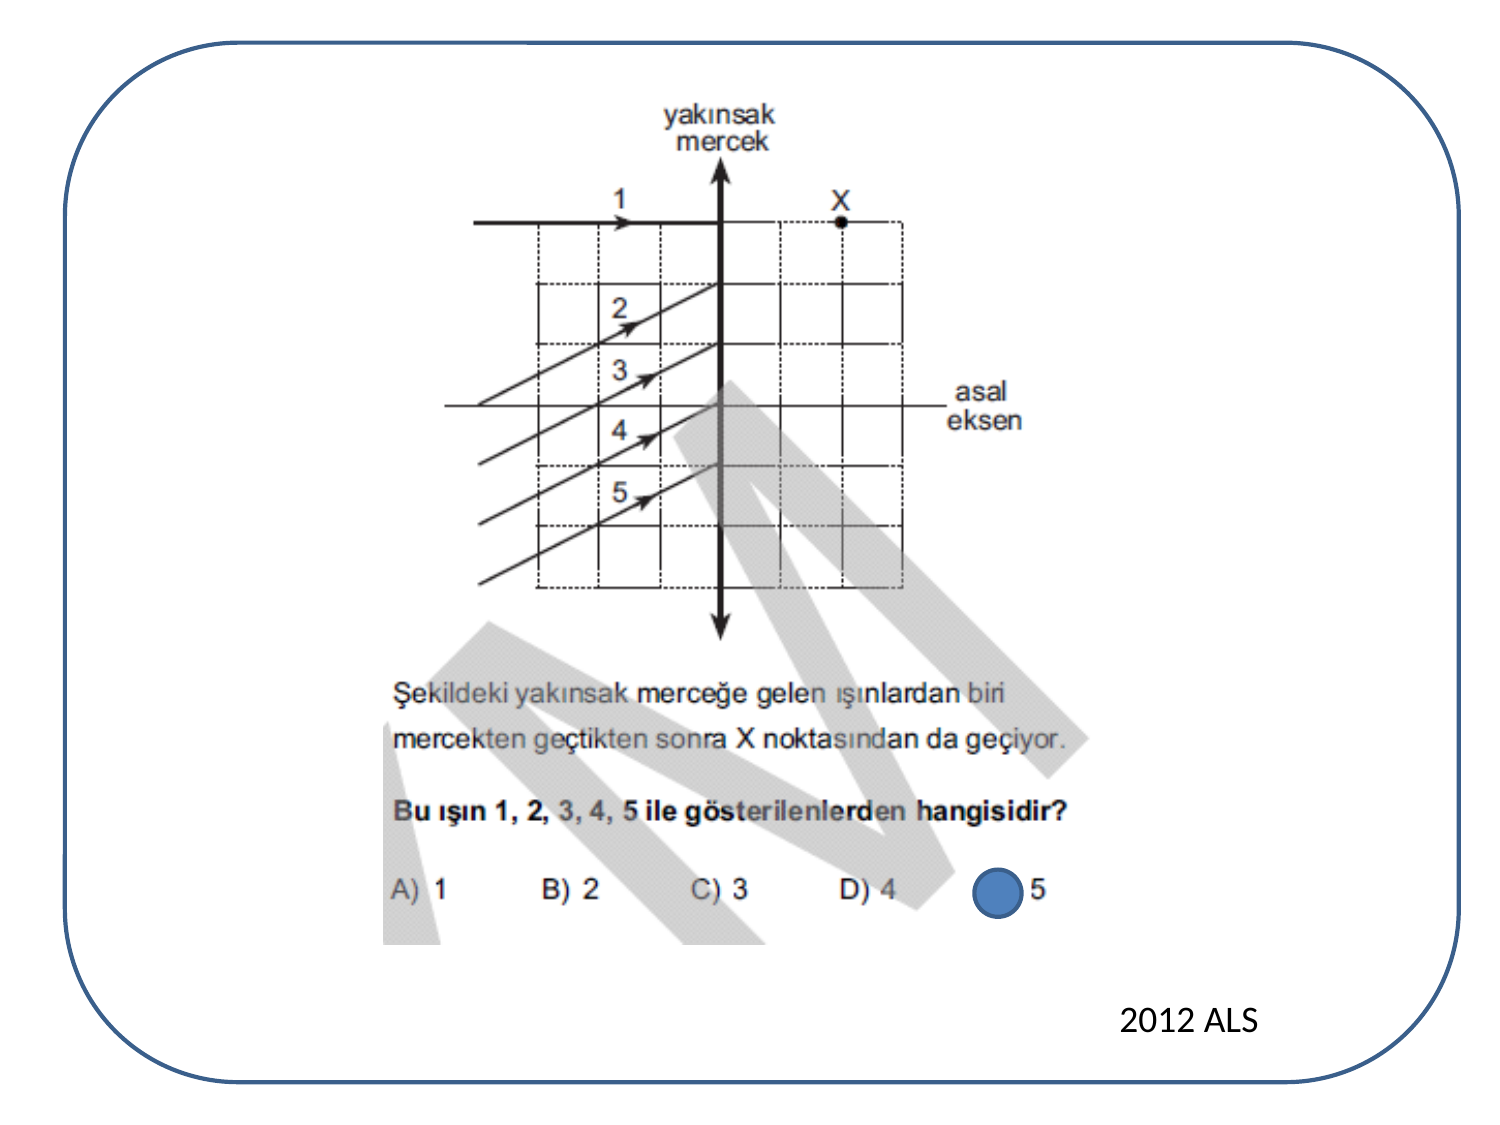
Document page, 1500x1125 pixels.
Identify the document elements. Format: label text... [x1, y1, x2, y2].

text_box 2012 ALS [1104, 987, 1332, 1048]
picture [383, 54, 1119, 945]
text_box [62, 40, 1461, 1085]
